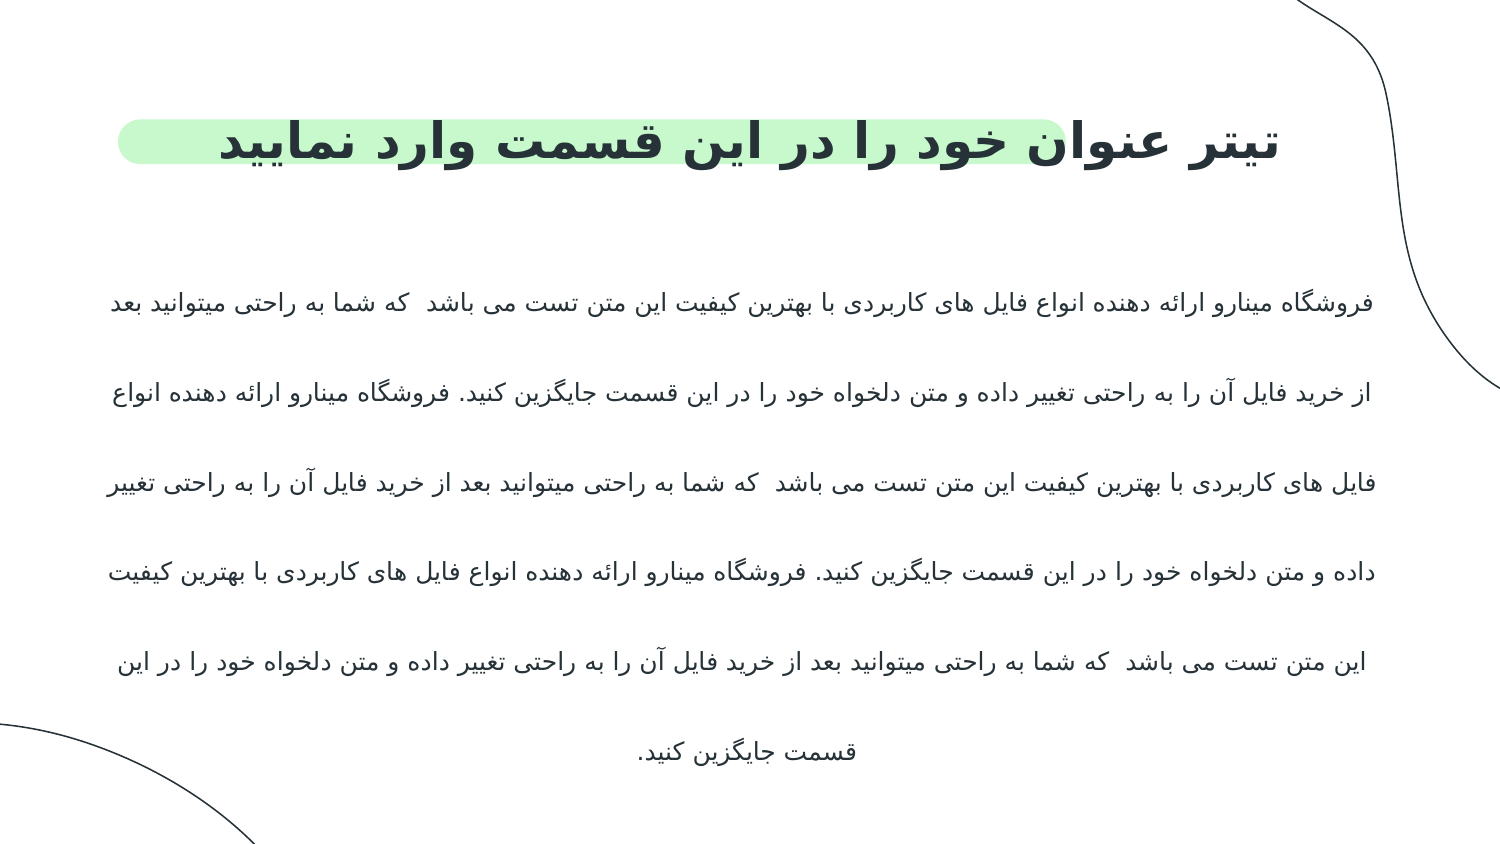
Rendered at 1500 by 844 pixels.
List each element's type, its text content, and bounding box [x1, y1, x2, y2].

text_box فروشگاه مینارو ارائه دهنده انواع فایل های کاربردی با بهترین کیفیت این متن تست می باشد که شما به راحتی میتوانید بعد از خرید فایل آن را به راحتی تغییر داده و متن دلخواه خود را در این قسمت جایگزین کنید. فروشگاه مینارو ارائه دهنده انواع فایل های کاربردی با بهترین کیفیت این متن تست می باشد که شما به راحتی میتوانید بعد از خرید فایل آن را به راحتی تغییر داده و متن دلخواه خود را در این قسمت جایگزین کنید. فروشگاه مینارو ارائه دهنده انواع فایل های کاربردی با بهترین کیفیت این متن تست می باشد که شما به راحتی میتوانید بعد از خرید فایل آن را به راحتی تغییر داده و متن دلخواه خود را در این قسمت جایگزین کنید. [85, 219, 1401, 773]
text_box تیتر عنوان خود را در این قسمت وارد نمایید [124, 71, 1376, 177]
